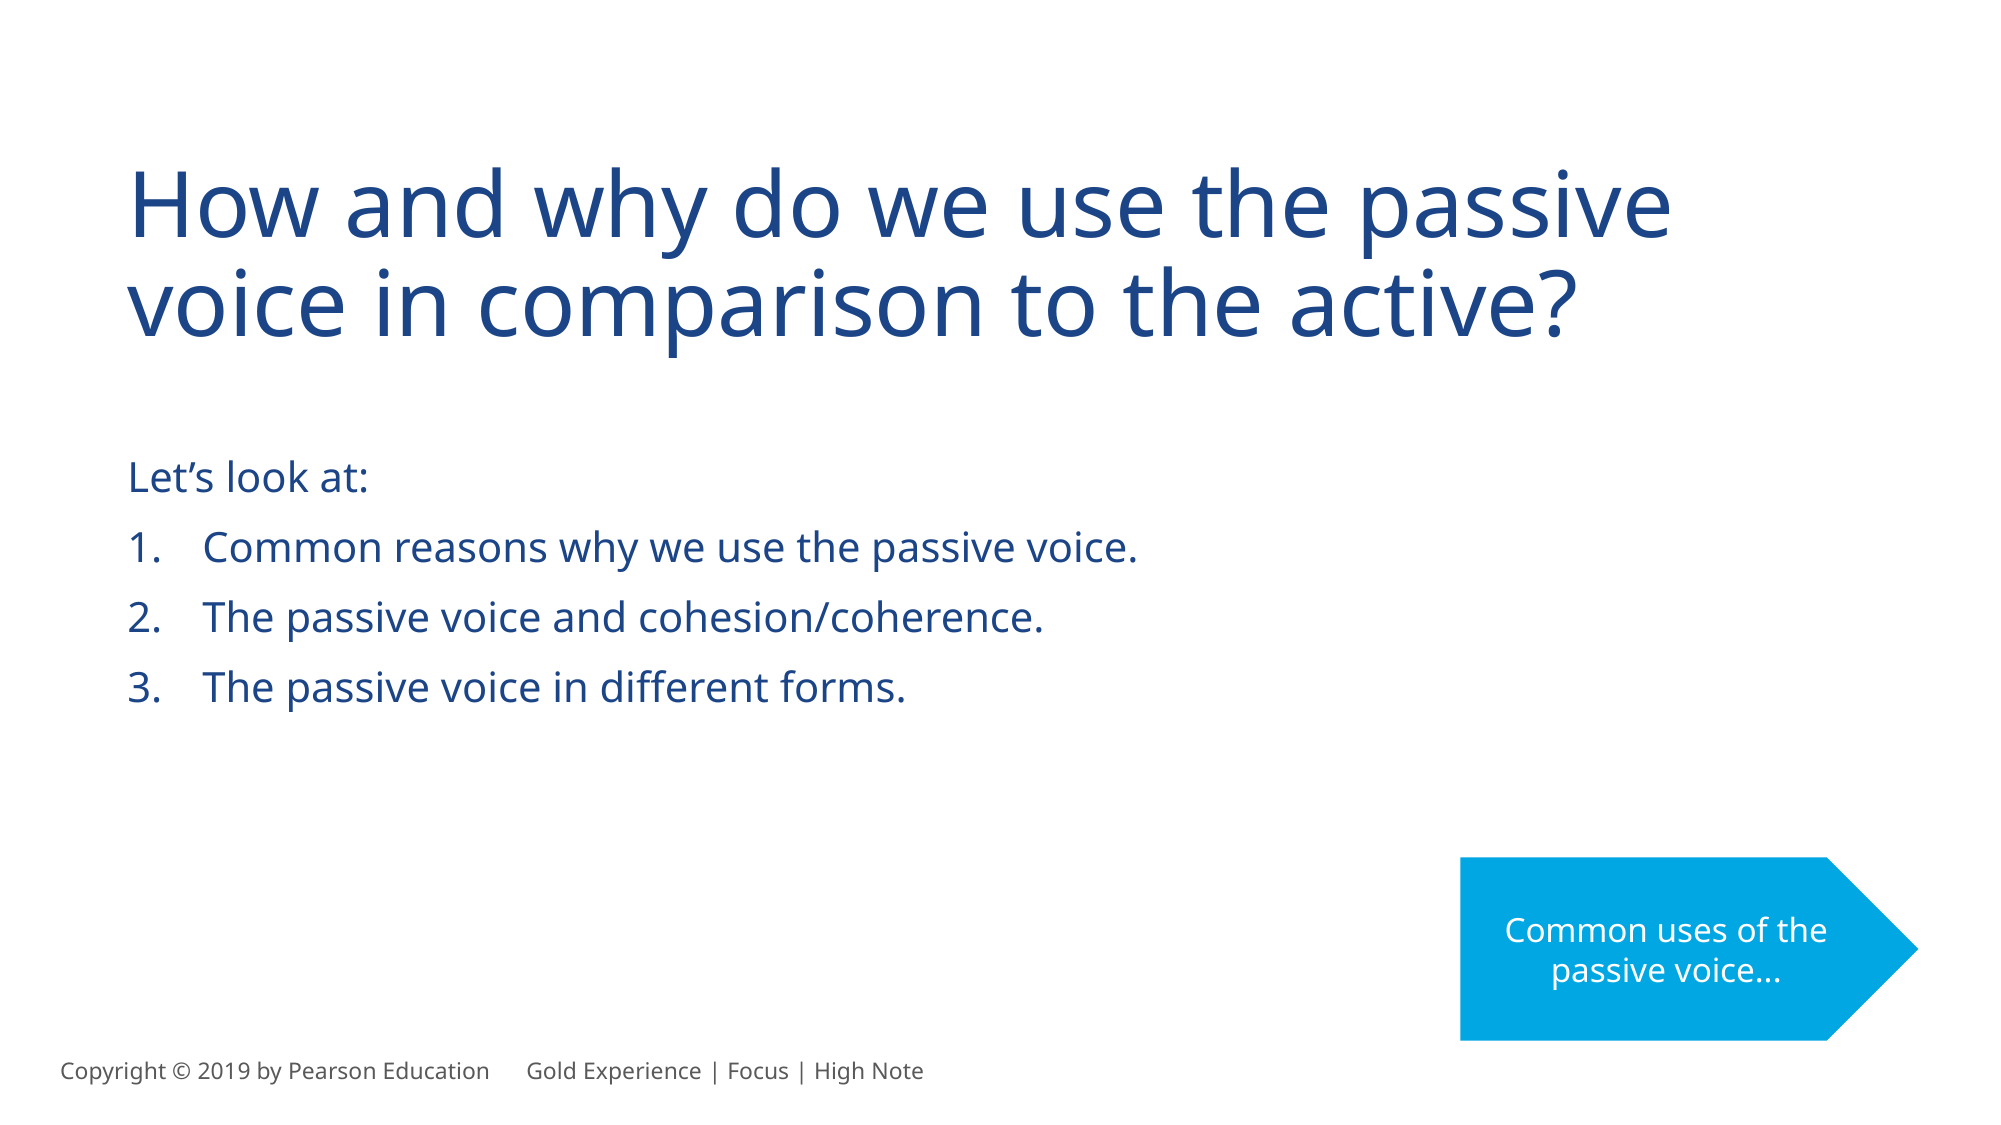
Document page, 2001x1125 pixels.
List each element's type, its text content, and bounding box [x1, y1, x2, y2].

text_box Common uses of the passive voice... [1460, 857, 1919, 1041]
list Let’s look at: Common reasons why we use the passive voice. The passive voice and cohesion/coherence. The passive voice in different forms. [112, 449, 1763, 822]
title How and why do we use the passive voice in comparison to the active? [112, 125, 1763, 390]
footer Copyright © 2019 by Pearson Education Gold Experience | Focus | High Note [45, 1040, 1084, 1101]
